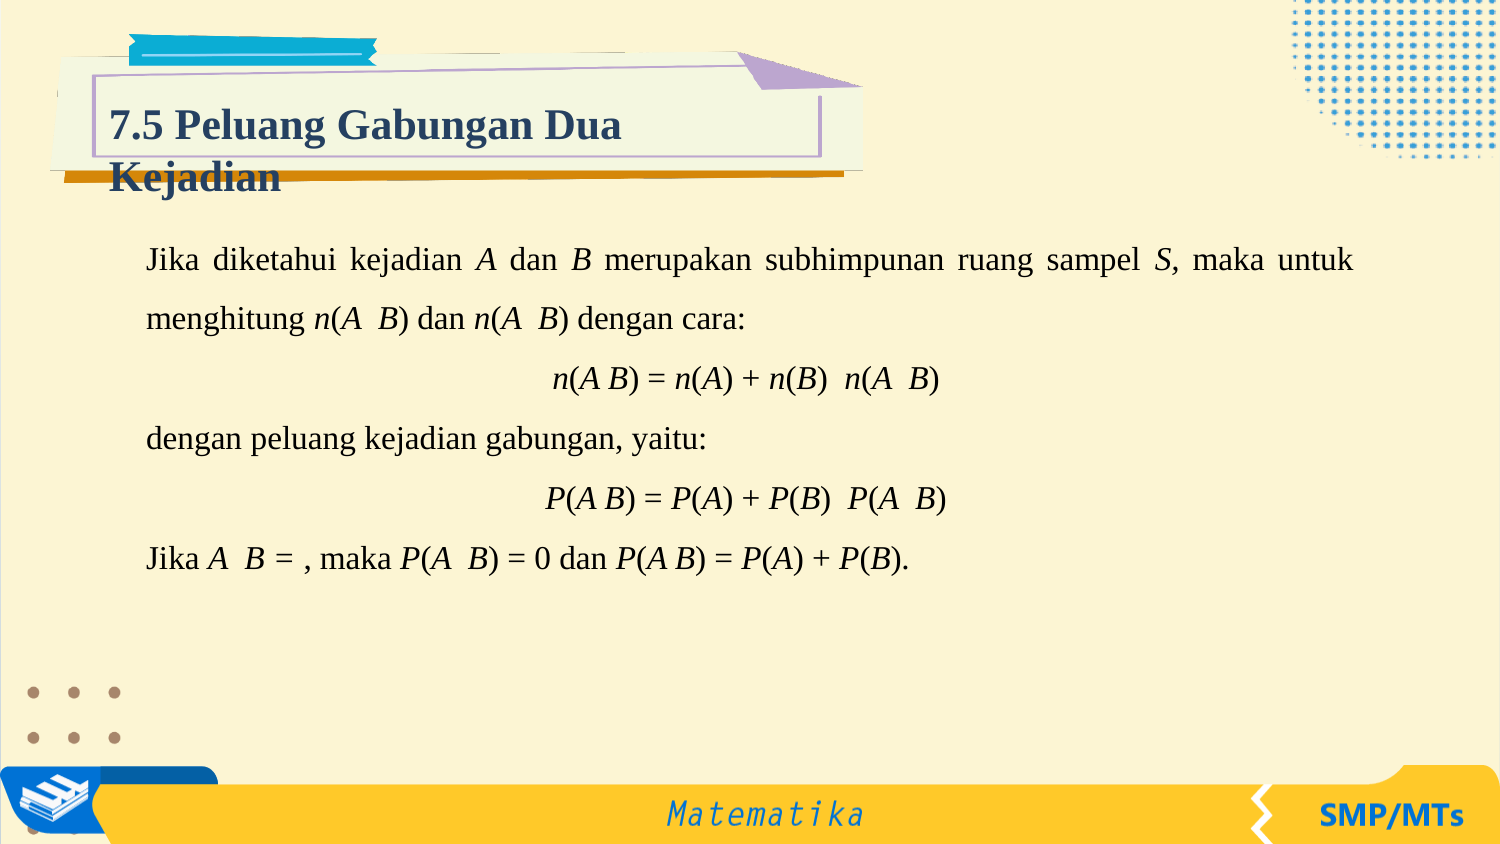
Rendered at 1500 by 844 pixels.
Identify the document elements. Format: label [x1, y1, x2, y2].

picture [0, 0, 1500, 844]
text_box [49, 34, 863, 192]
